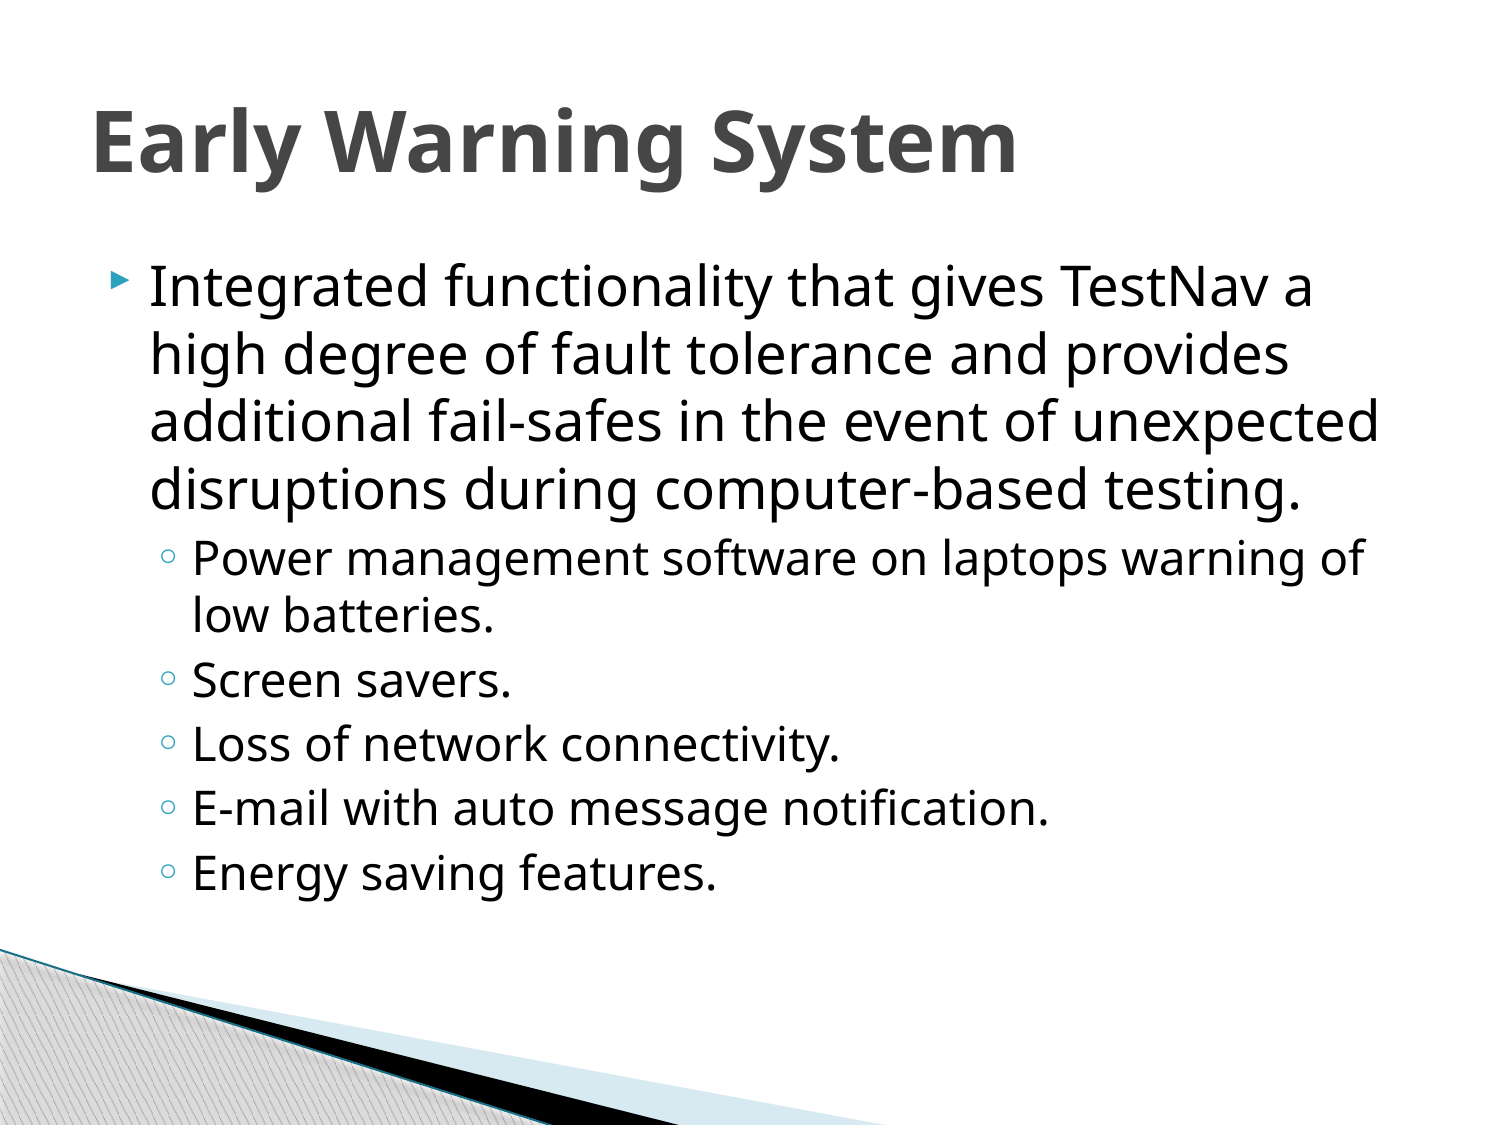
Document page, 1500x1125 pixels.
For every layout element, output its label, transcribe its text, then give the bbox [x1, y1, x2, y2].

list Integrated functionality that gives TestNav a high degree of fault tolerance and provides additional fail-safes in the event of unexpected disruptions during computer-based testing. Power management software on laptops warning of low batteries. Screen savers. Loss of network connectivity. E-mail with auto message notification. Energy saving features. [75, 243, 1425, 986]
title Early Warning System [75, 45, 1425, 233]
